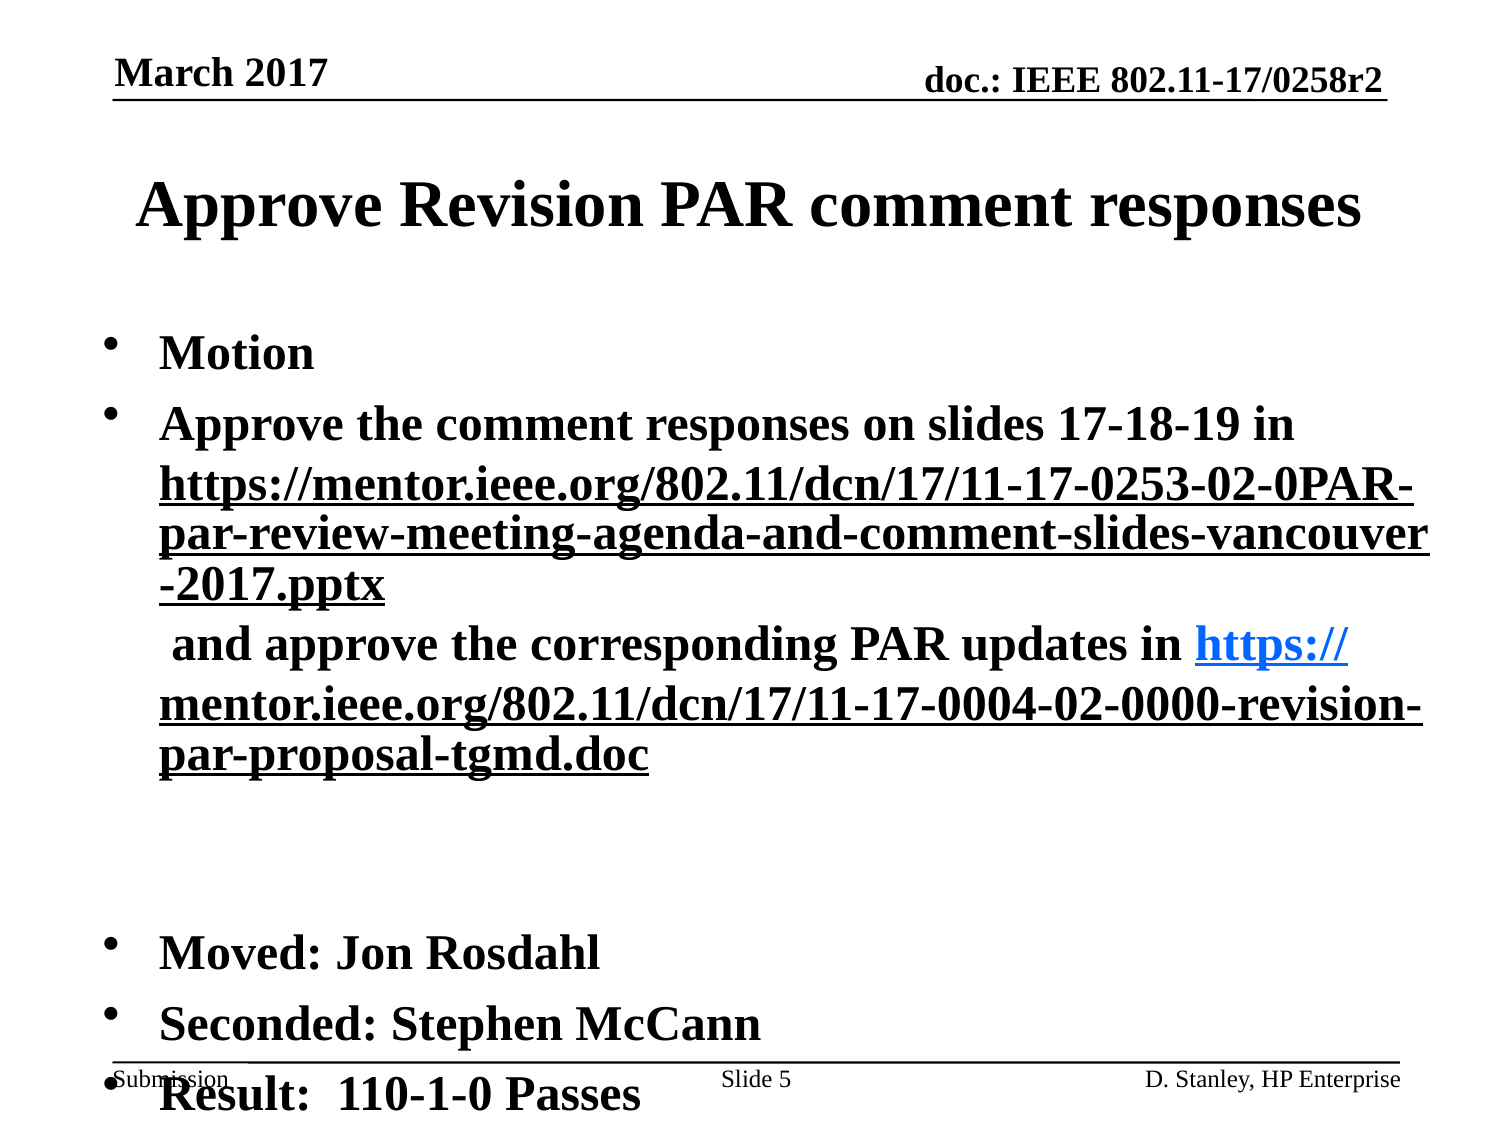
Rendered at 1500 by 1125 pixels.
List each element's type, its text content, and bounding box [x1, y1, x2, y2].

title Approve Revision PAR comment responses [112, 112, 1388, 288]
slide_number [114, 49, 423, 95]
list Motion Approve the comment responses on slides 17-18-19 in https://mentor.ieee.org/802.11/dcn/17/11-17-0253-02-0PAR-par-review-meeting-agenda-and-comment-slides-vancouver-2017.pptx and approve the corresponding PAR updates in https://mentor.ieee.org/802.11/dcn/17/11-17-0004-02-0000-revision-par-proposal-tgmd.doc Moved: Jon Rosdahl Seconded: Stephen McCann Result: 110-1-0 Passes [87, 312, 1450, 1050]
slide_number Slide 5 [712, 1061, 800, 1093]
footer D. Stanley, HP Enterprise [878, 1061, 1402, 1093]
